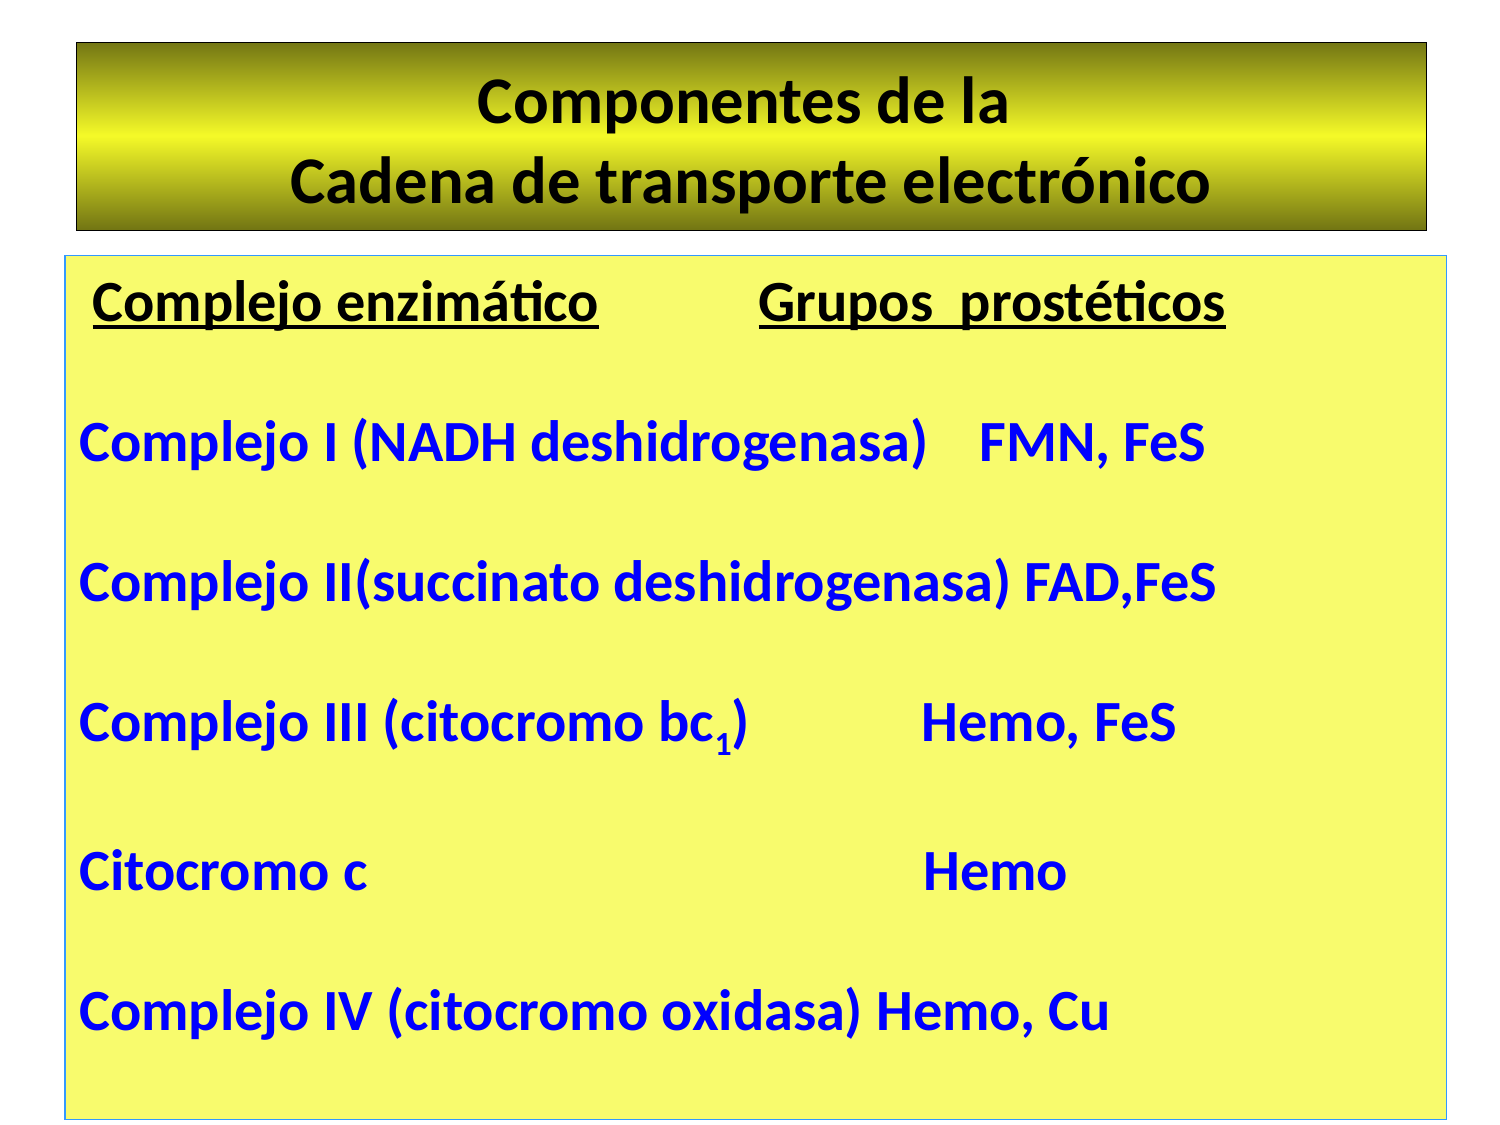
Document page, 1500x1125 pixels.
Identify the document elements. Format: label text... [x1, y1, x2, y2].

title Componentes de la Cadena de transporte electrónico [76, 42, 1427, 231]
text_box Complejo enzimático Grupos prostéticos Complejo I (NADH deshidrogenasa) FMN, FeS Complejo II(succinato deshidrogenasa) FAD,FeS Complejo III (citocromo bc1) Hemo, FeS Citocromo c Hemo Complejo IV (citocromo oxidasa) Hemo, Cu [64, 255, 1447, 1120]
